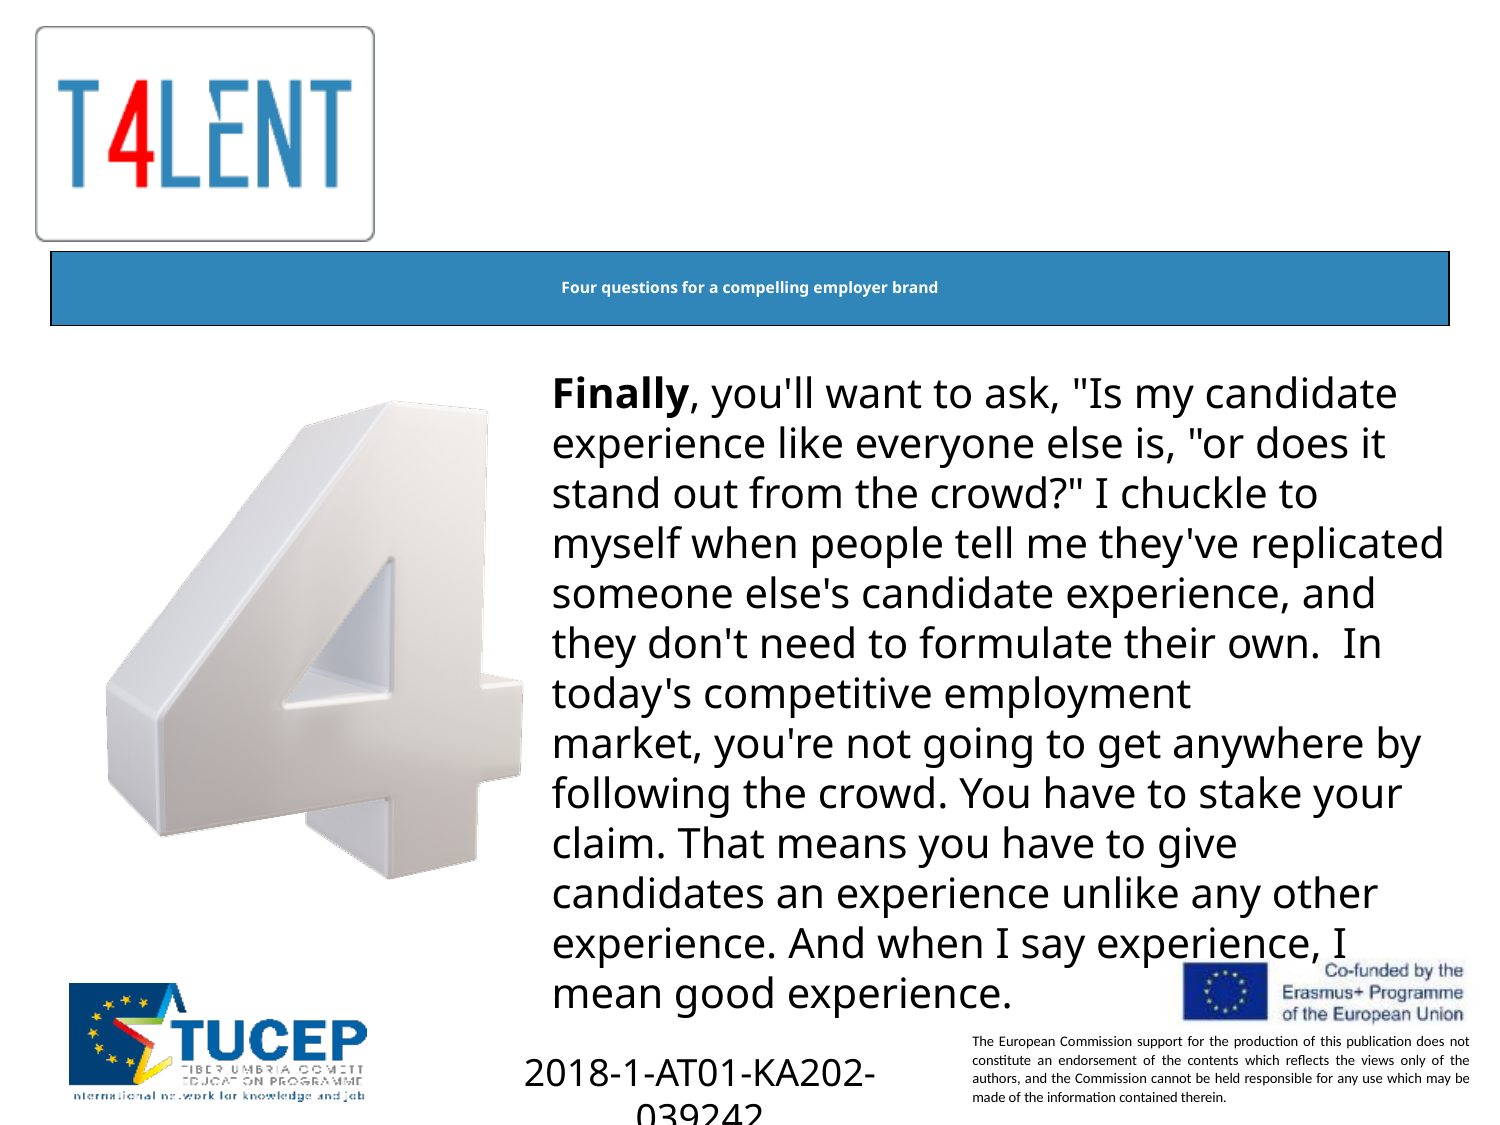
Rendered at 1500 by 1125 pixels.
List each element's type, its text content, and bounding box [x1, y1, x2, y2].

title Four questions for a compelling employer brand [51, 251, 1449, 326]
text_box Finally, you'll want to ask, "Is my candidate experience like everyone else is, "or does it stand out from the crowd?" I chuckle to myself when people tell me they've replicated someone else's candidate experience, and they don't need to formulate their own. In today's competitive employment market, you're not going to get anywhere by following the crowd. You have to stake your claim. That means you have to give candidates an experience unlike any other experience. And when I say experience, I mean good experience. [536, 358, 1466, 1025]
picture [98, 392, 537, 890]
text_box 2018-1-AT01-KA202-039242 [454, 1040, 946, 1125]
picture [68, 983, 368, 1102]
picture [1166, 962, 1478, 1026]
picture [35, 26, 375, 242]
